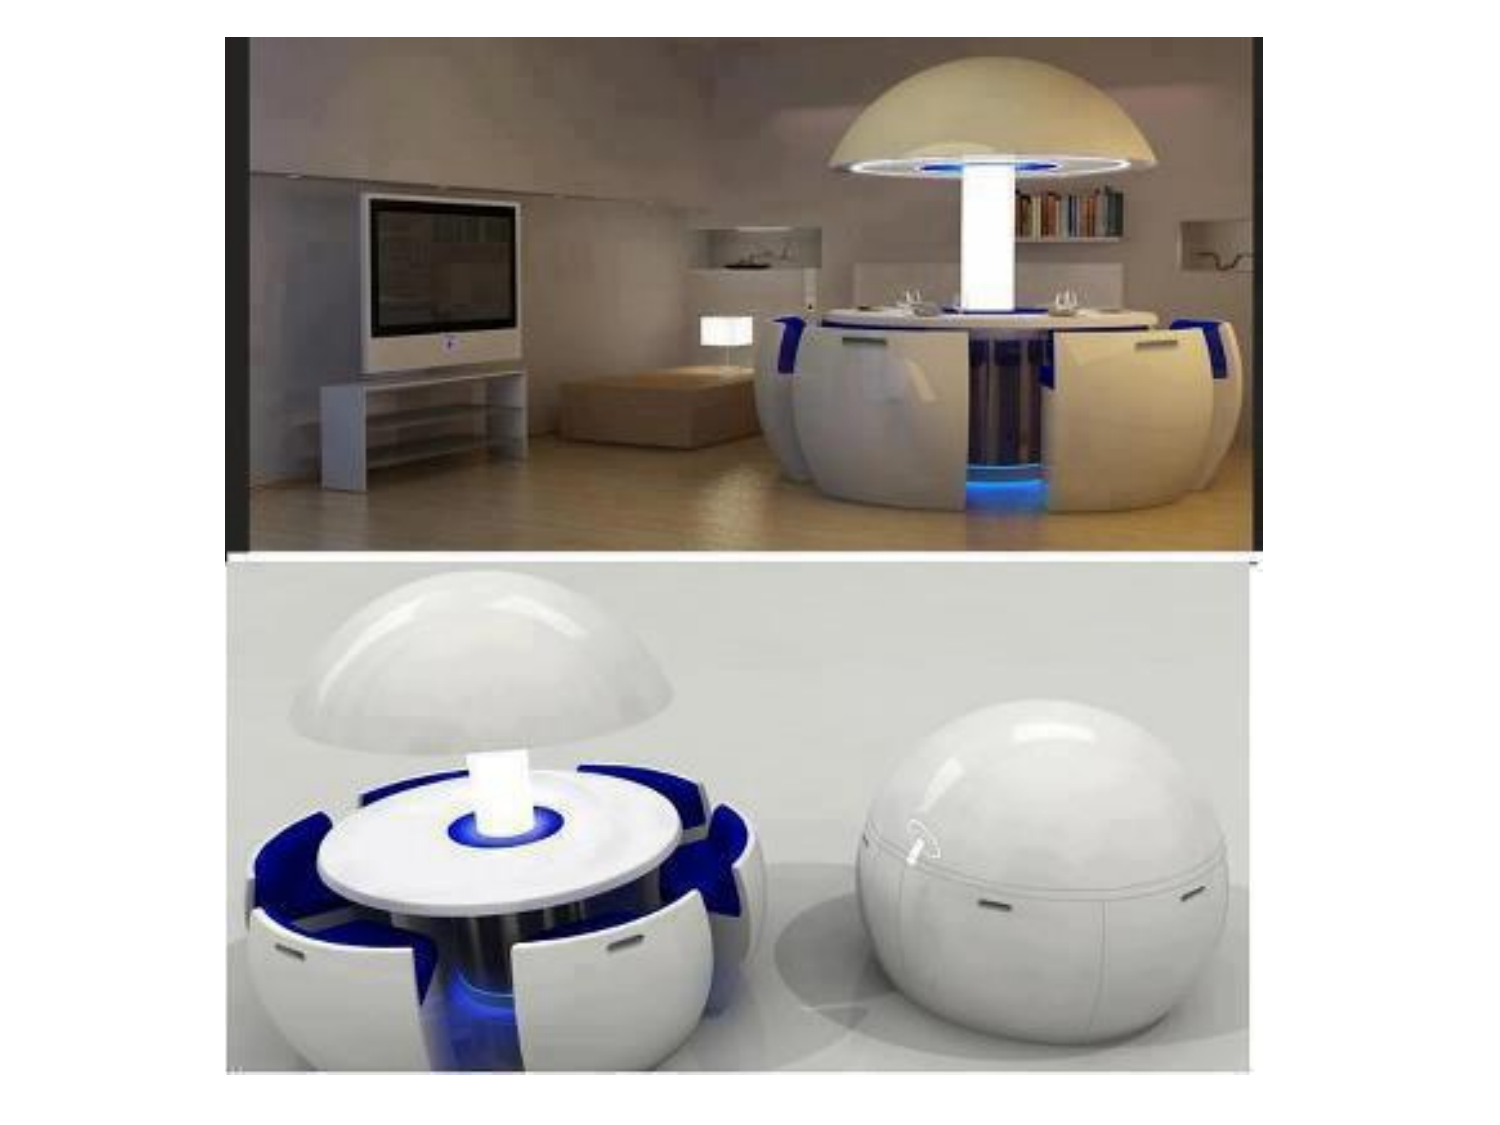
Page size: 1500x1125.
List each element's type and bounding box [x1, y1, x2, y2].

picture [224, 37, 1263, 1076]
